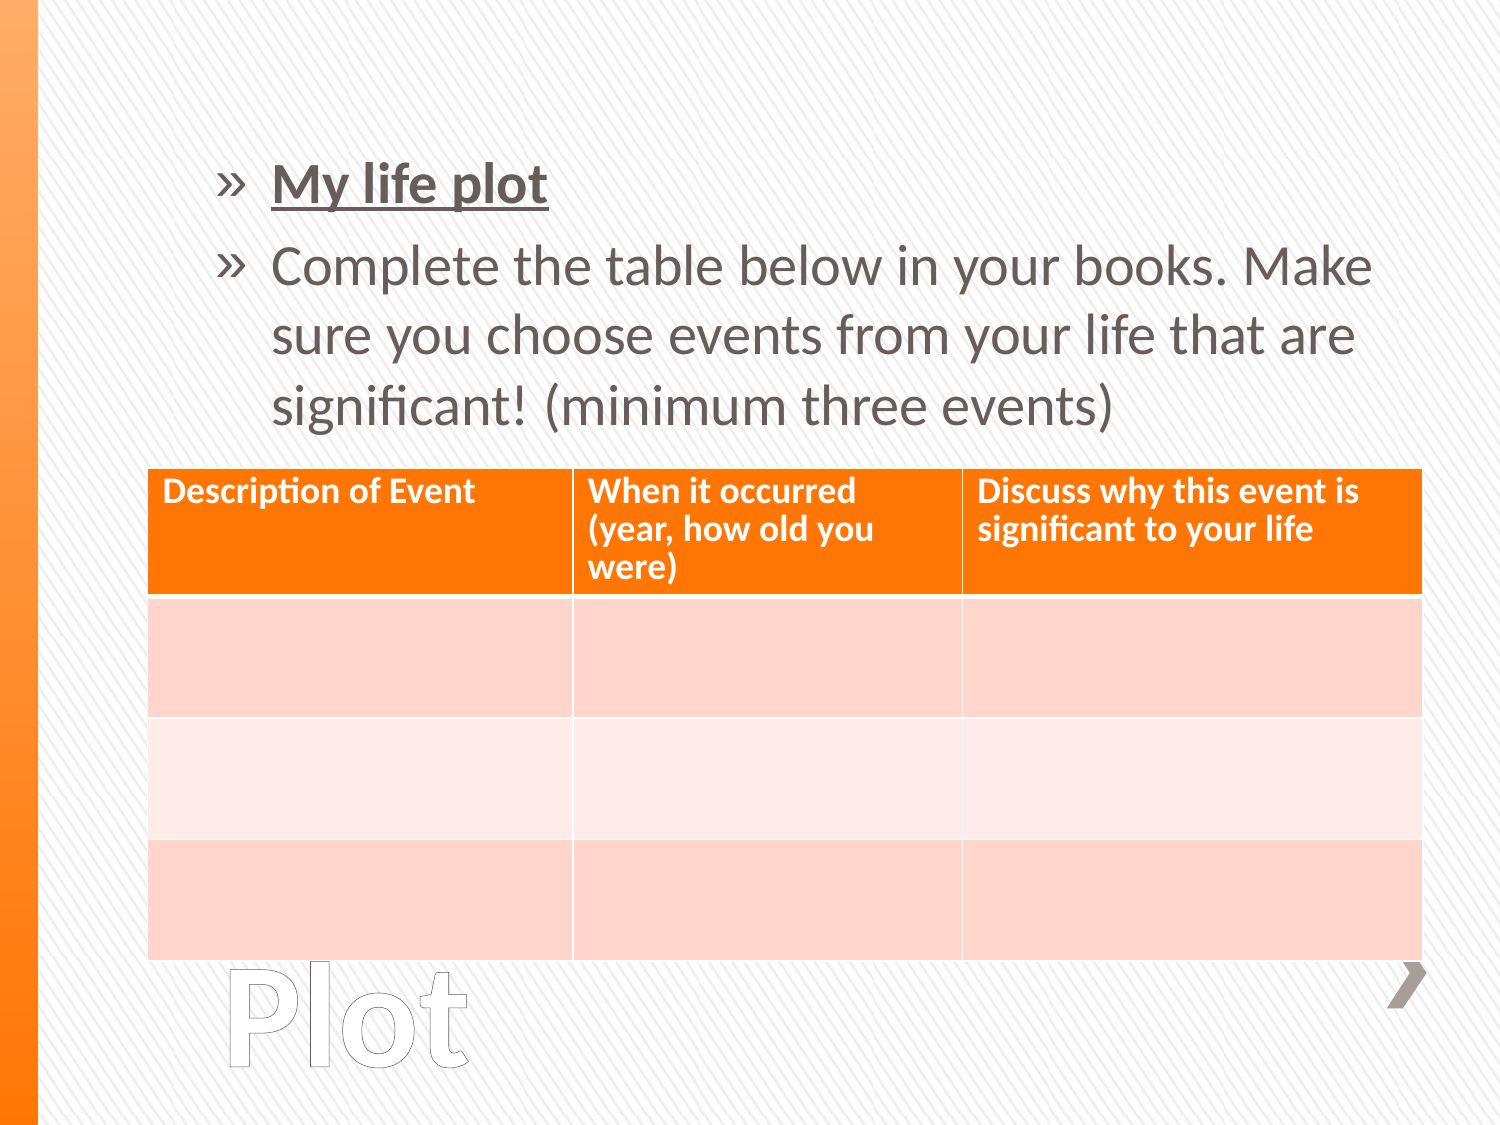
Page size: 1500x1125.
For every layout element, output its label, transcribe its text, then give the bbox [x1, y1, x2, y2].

table_cell [963, 840, 1422, 960]
table_cell [963, 719, 1422, 839]
table_cell [148, 840, 572, 960]
table_cell [148, 599, 572, 717]
title Plot [206, 916, 1395, 1105]
table_header Description of Event [148, 469, 572, 594]
table_header Discuss why this event is significant to your life [963, 469, 1422, 594]
table_cell [574, 840, 962, 916]
table_cell [963, 599, 1422, 717]
table_cell [148, 719, 572, 839]
table_header When it occurred (year, how old you were) [574, 469, 962, 594]
table_cell [574, 599, 962, 717]
list My life plot Complete the table below in your books. Make sure you choose events from your life that are significant! (minimum three events) [200, 137, 1425, 863]
table_cell [574, 719, 962, 839]
